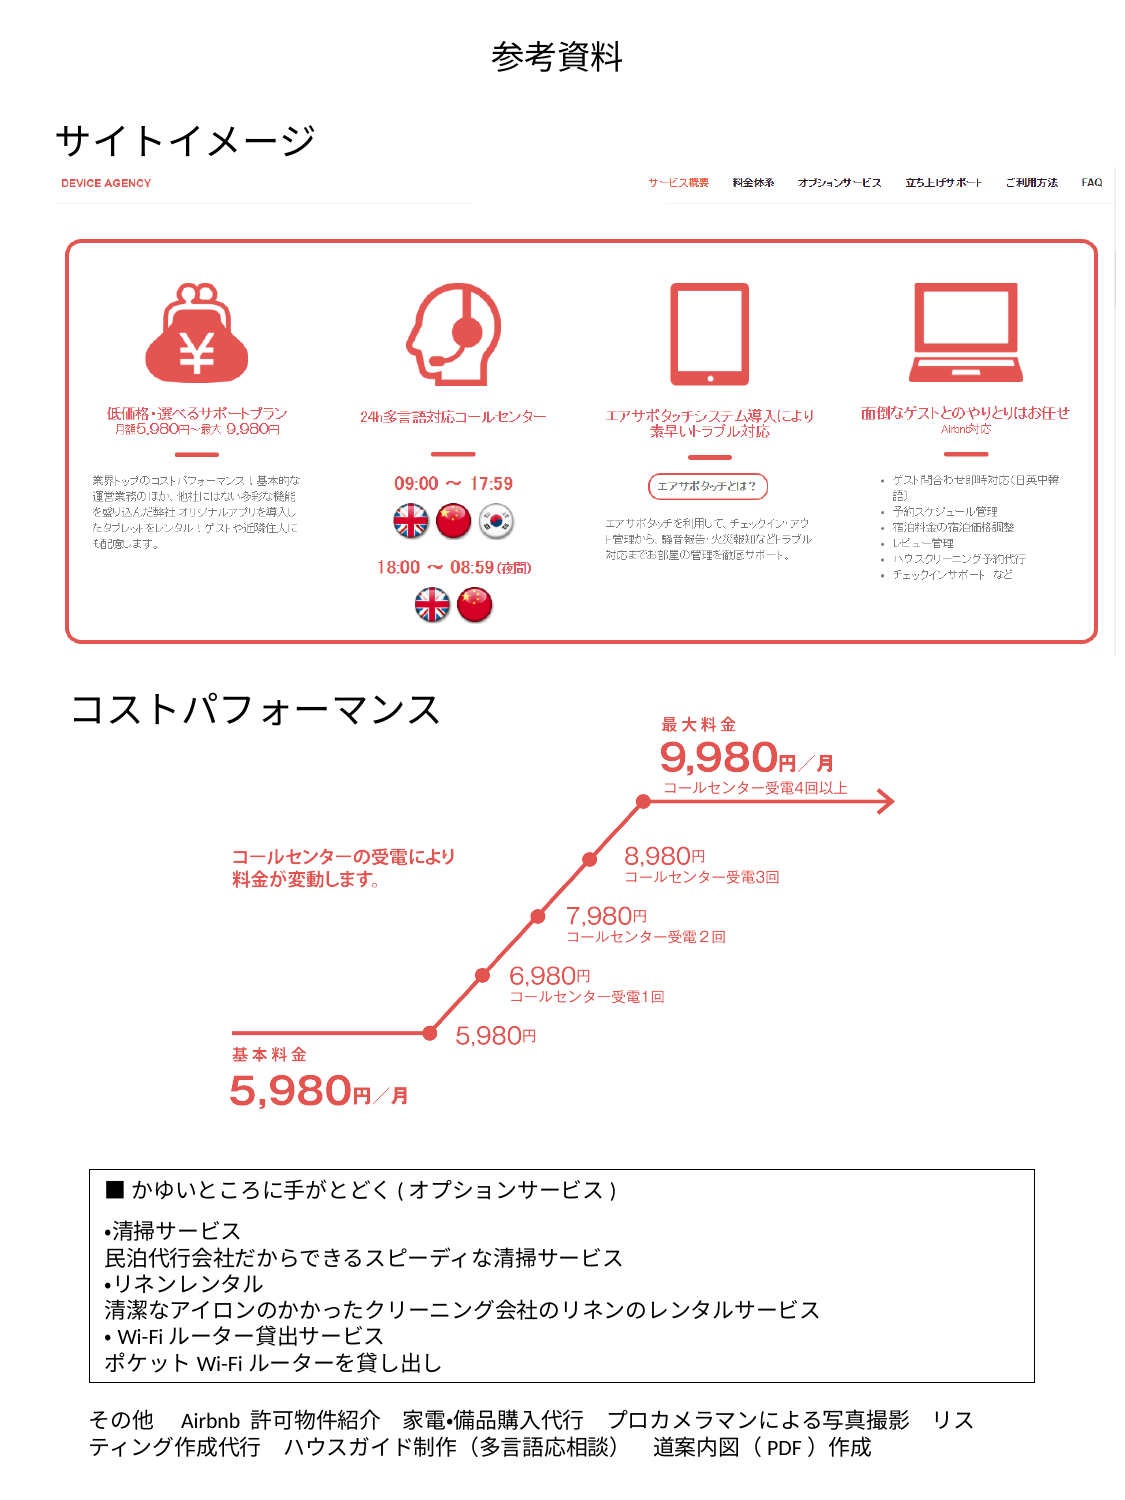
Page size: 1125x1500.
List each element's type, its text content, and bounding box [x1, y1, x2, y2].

text_box コストパフォーマンス [53, 679, 458, 739]
picture [56, 167, 1116, 656]
text_box その他 Airbnb 許可物件紹介 家電・備品購入代行 プロカメラマンによる写真撮影 リスティング作成代行 ハウスガイド制作（多言語応相談） 道案内図（PDF）作成 [74, 1399, 1031, 1467]
text_box ■かゆいところに手がとどく(オプションサービス) ・清掃サービス 民泊代行会社だからできるスピーディな清掃サービス ・リネンレンタル 清潔なアイロンのかかったクリーニング会社のリネンのレンタルサービス ・Wi-Fiルーター貸出サービス ポケットWi-Fiルーターを貸し出し [89, 1169, 1035, 1383]
text_box 参考資料 [476, 29, 639, 85]
picture [230, 716, 895, 1109]
text_box サイトイメージ [40, 110, 332, 171]
